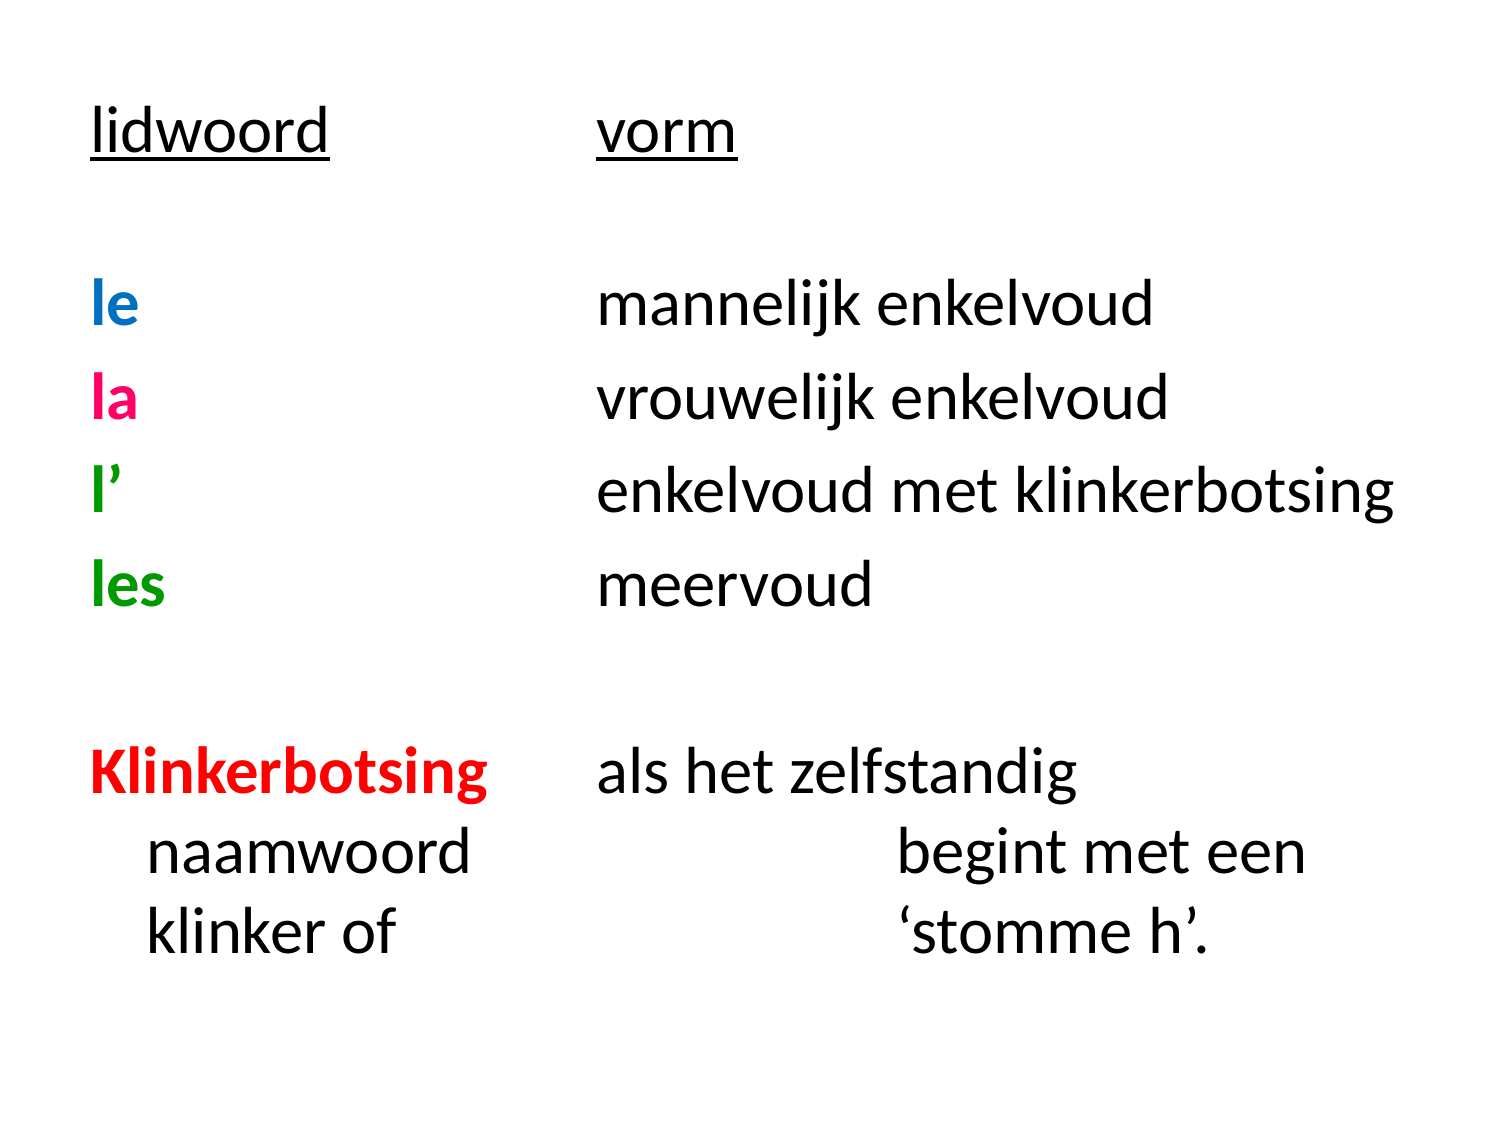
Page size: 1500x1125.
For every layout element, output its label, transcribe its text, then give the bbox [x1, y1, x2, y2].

list lidwoord vorm le mannelijk enkelvoud la vrouwelijk enkelvoud l’ enkelvoud met klinkerbotsing les meervoud Klinkerbotsing als het zelfstandig naamwoord begint met een klinker of ‘stomme h’. [75, 78, 1425, 1005]
